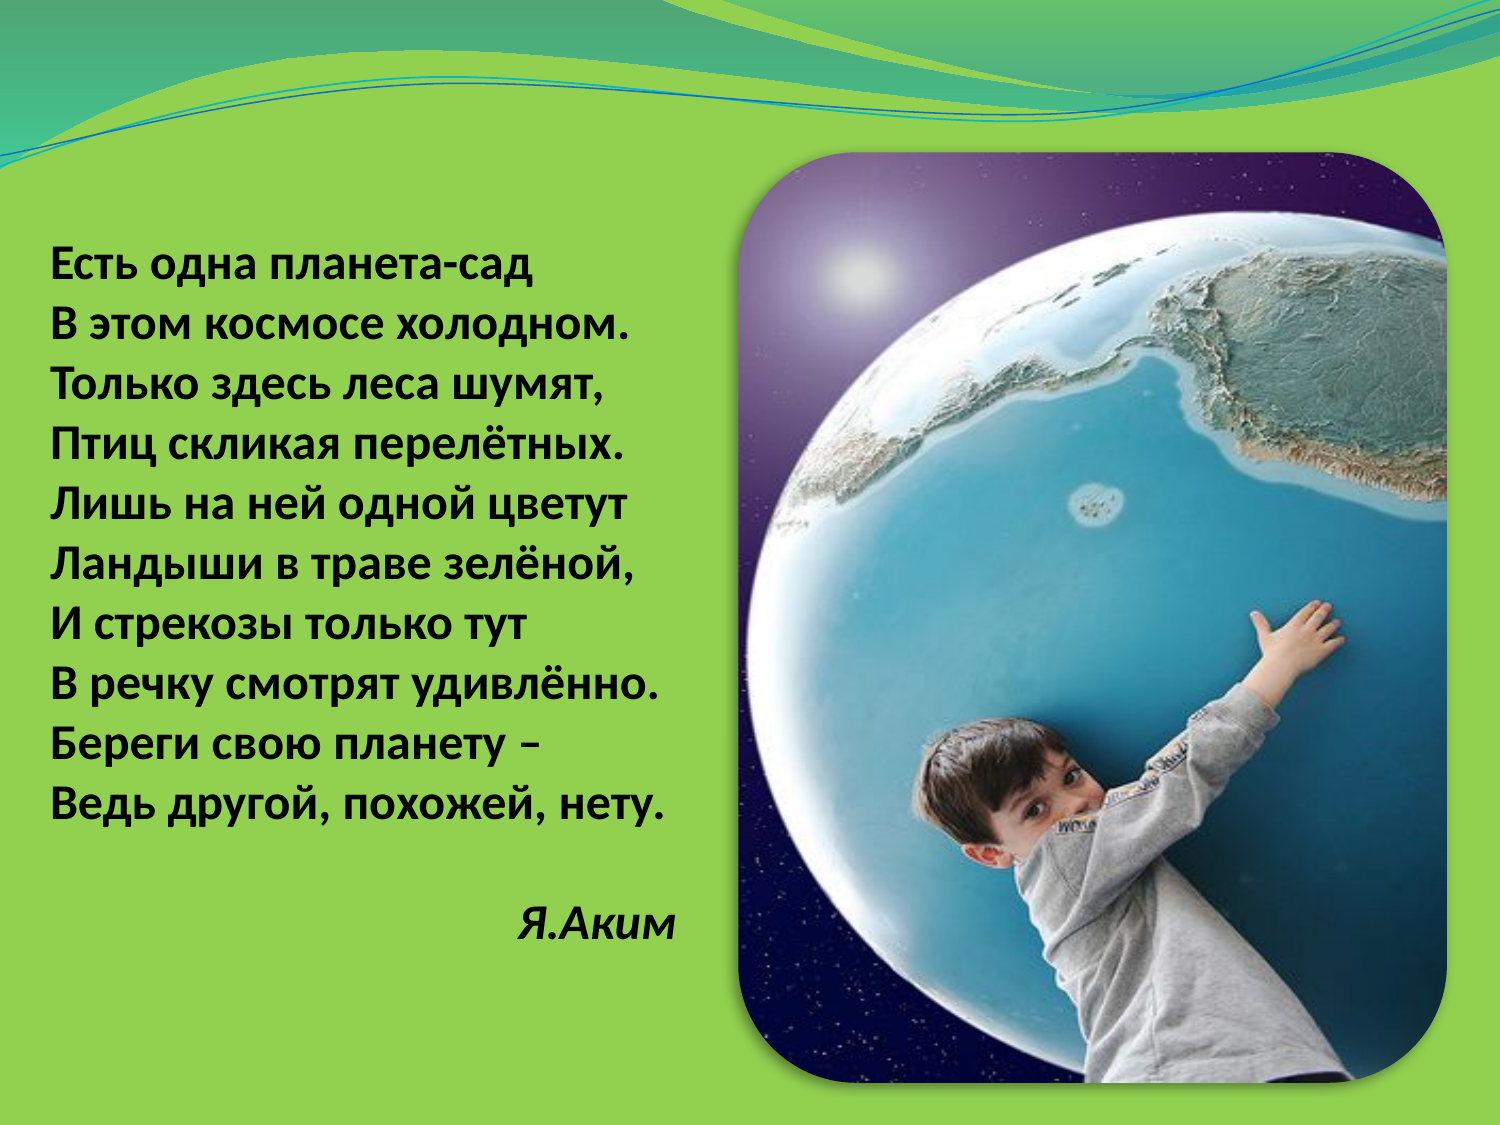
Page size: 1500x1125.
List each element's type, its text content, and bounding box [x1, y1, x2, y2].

text_box Есть одна планета-сад В этом космосе холодном. Только здесь леса шумят, Птиц скликая перелётных. Лишь на ней одной цветут Ландыши в траве зелёной, И стрекозы только тут В речку смотрят удивлённо. Береги свою планету – Ведь другой, похожей, нету. Я.Аким [35, 222, 692, 958]
picture [738, 152, 1448, 1083]
